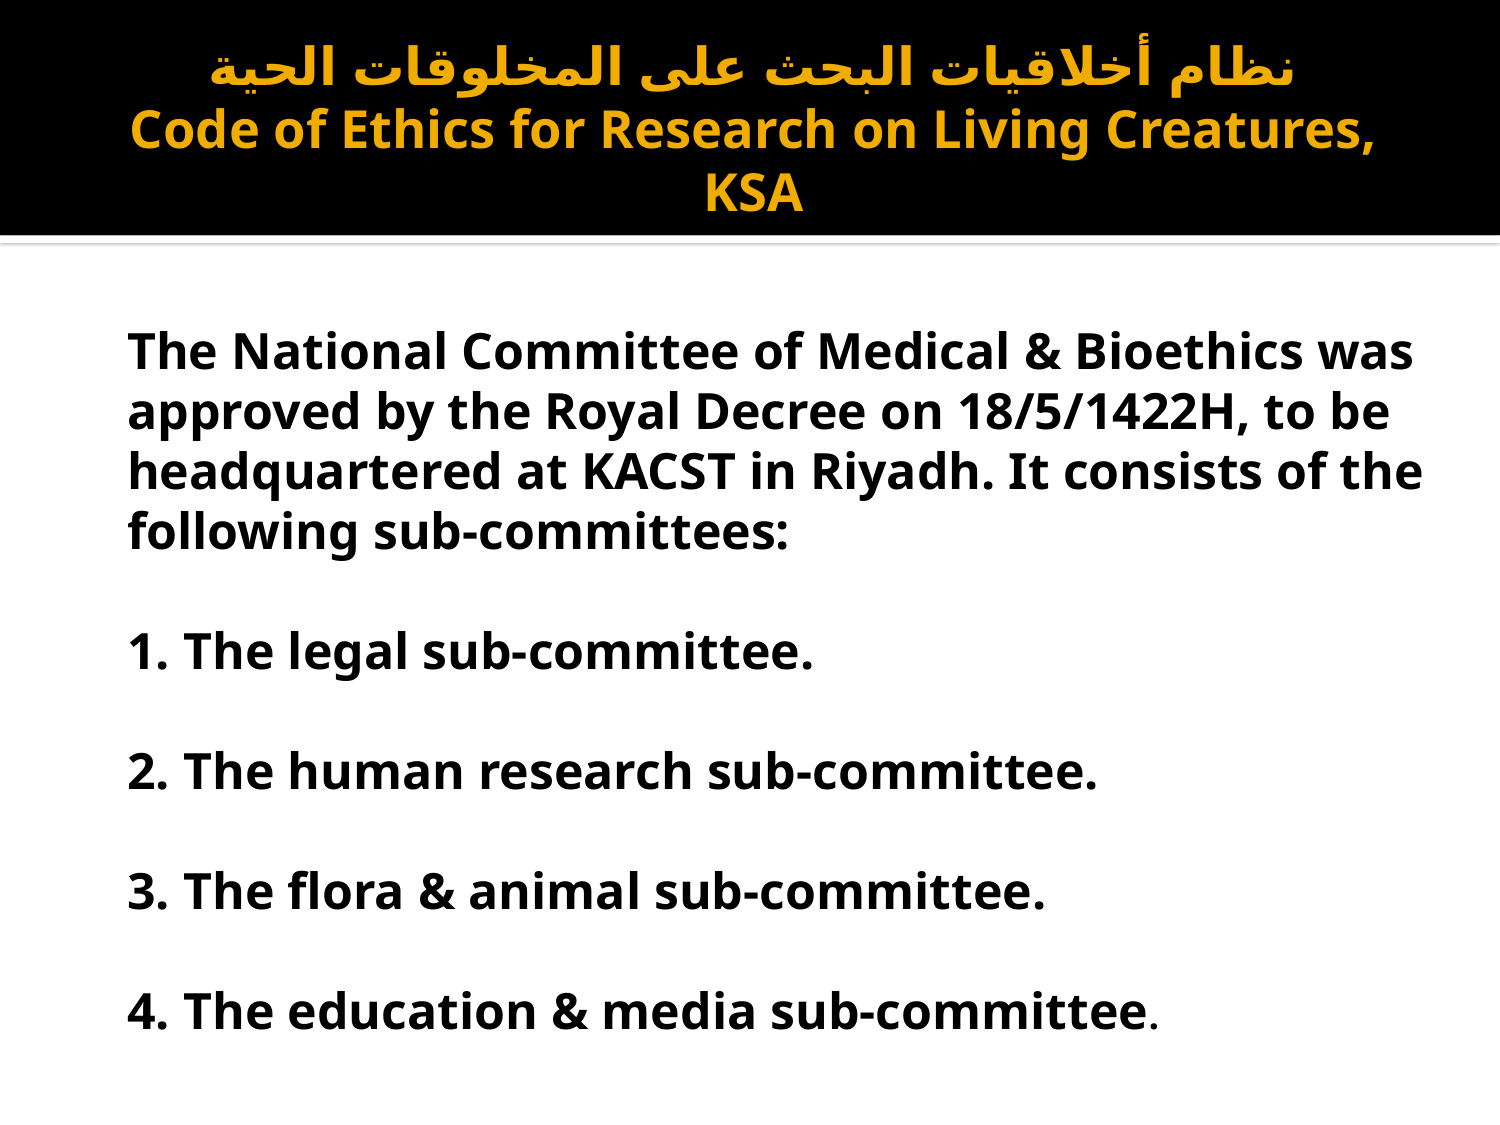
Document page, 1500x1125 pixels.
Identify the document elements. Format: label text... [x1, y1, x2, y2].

text_box The National Committee of Medical & Bioethics was approved by the Royal Decree on 18/5/1422H, to be headquartered at KACST in Riyadh. It consists of the following sub-committees: The legal sub-committee. The human research sub-committee. The flora & animal sub-committee. The education & media sub-committee. [112, 312, 1463, 1048]
title نظام أخلاقيات البحث على المخلوقات الحية Code of Ethics for Research on Living Creatures, KSA [75, 24, 1425, 231]
